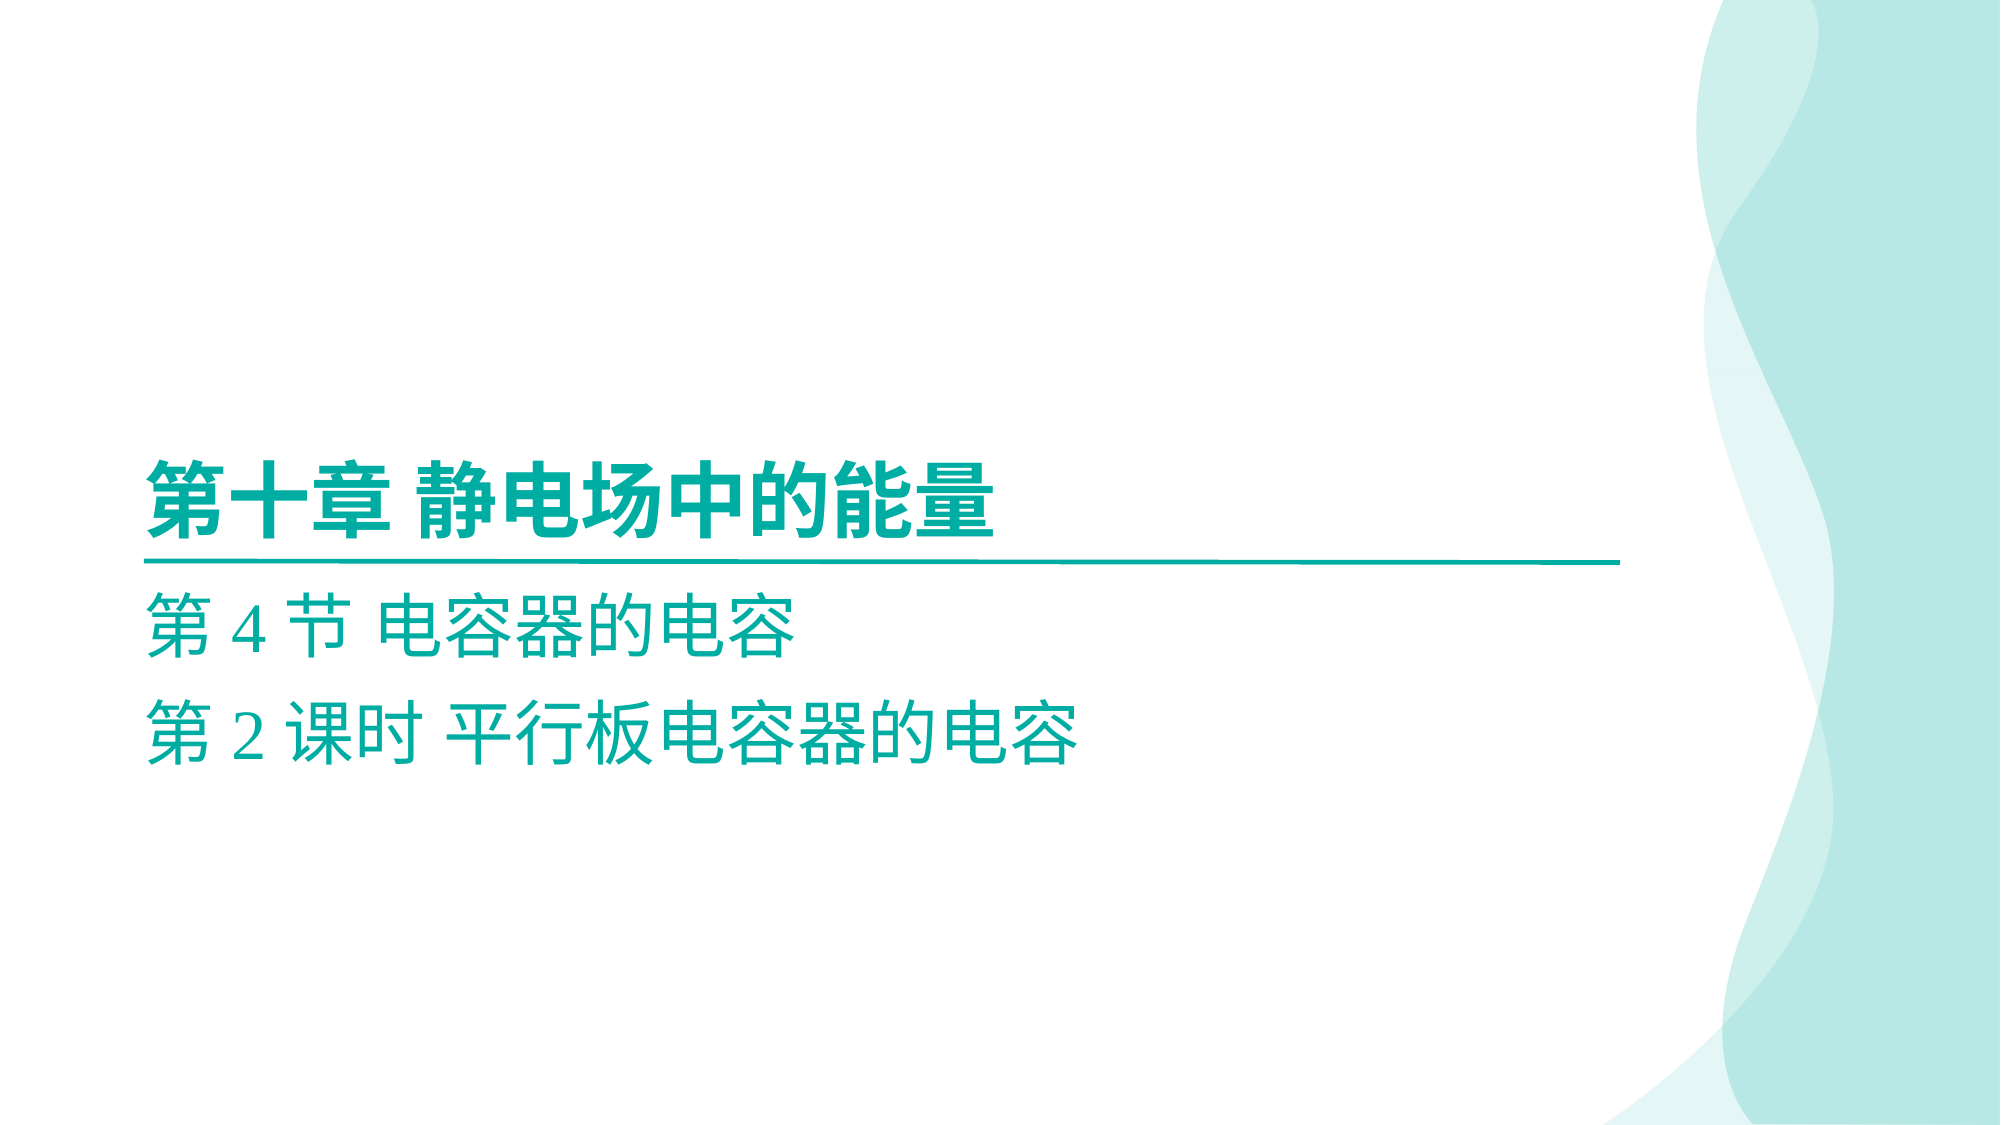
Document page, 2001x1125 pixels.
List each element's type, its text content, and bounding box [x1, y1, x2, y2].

text_box 第十章 静电场中的能量 [143, 436, 1875, 555]
picture [0, 0, 2000, 1125]
text_box 第2课时 平行板电容器的电容 [143, 679, 1875, 780]
text_box 第4节 电容器的电容 [143, 572, 1875, 674]
